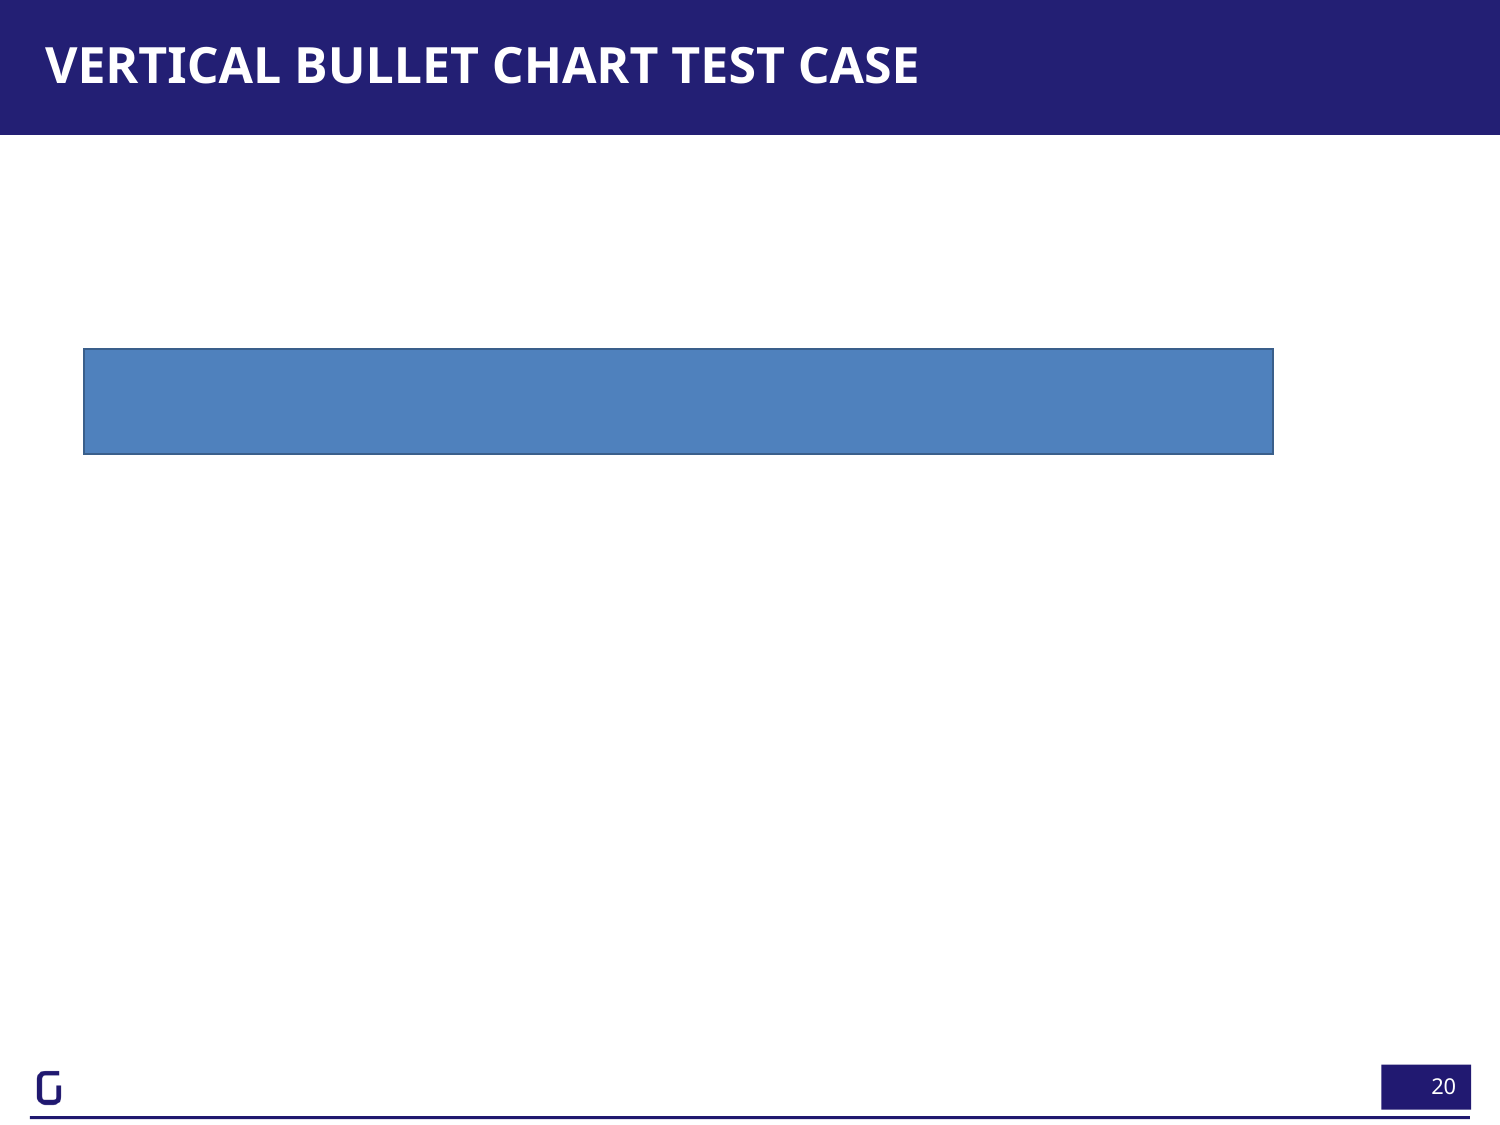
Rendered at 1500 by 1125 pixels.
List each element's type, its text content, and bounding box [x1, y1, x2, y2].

text_box [83, 348, 1274, 455]
picture [30, 1064, 67, 1110]
title Vertical Bullet Chart Test Case [30, 15, 1470, 120]
